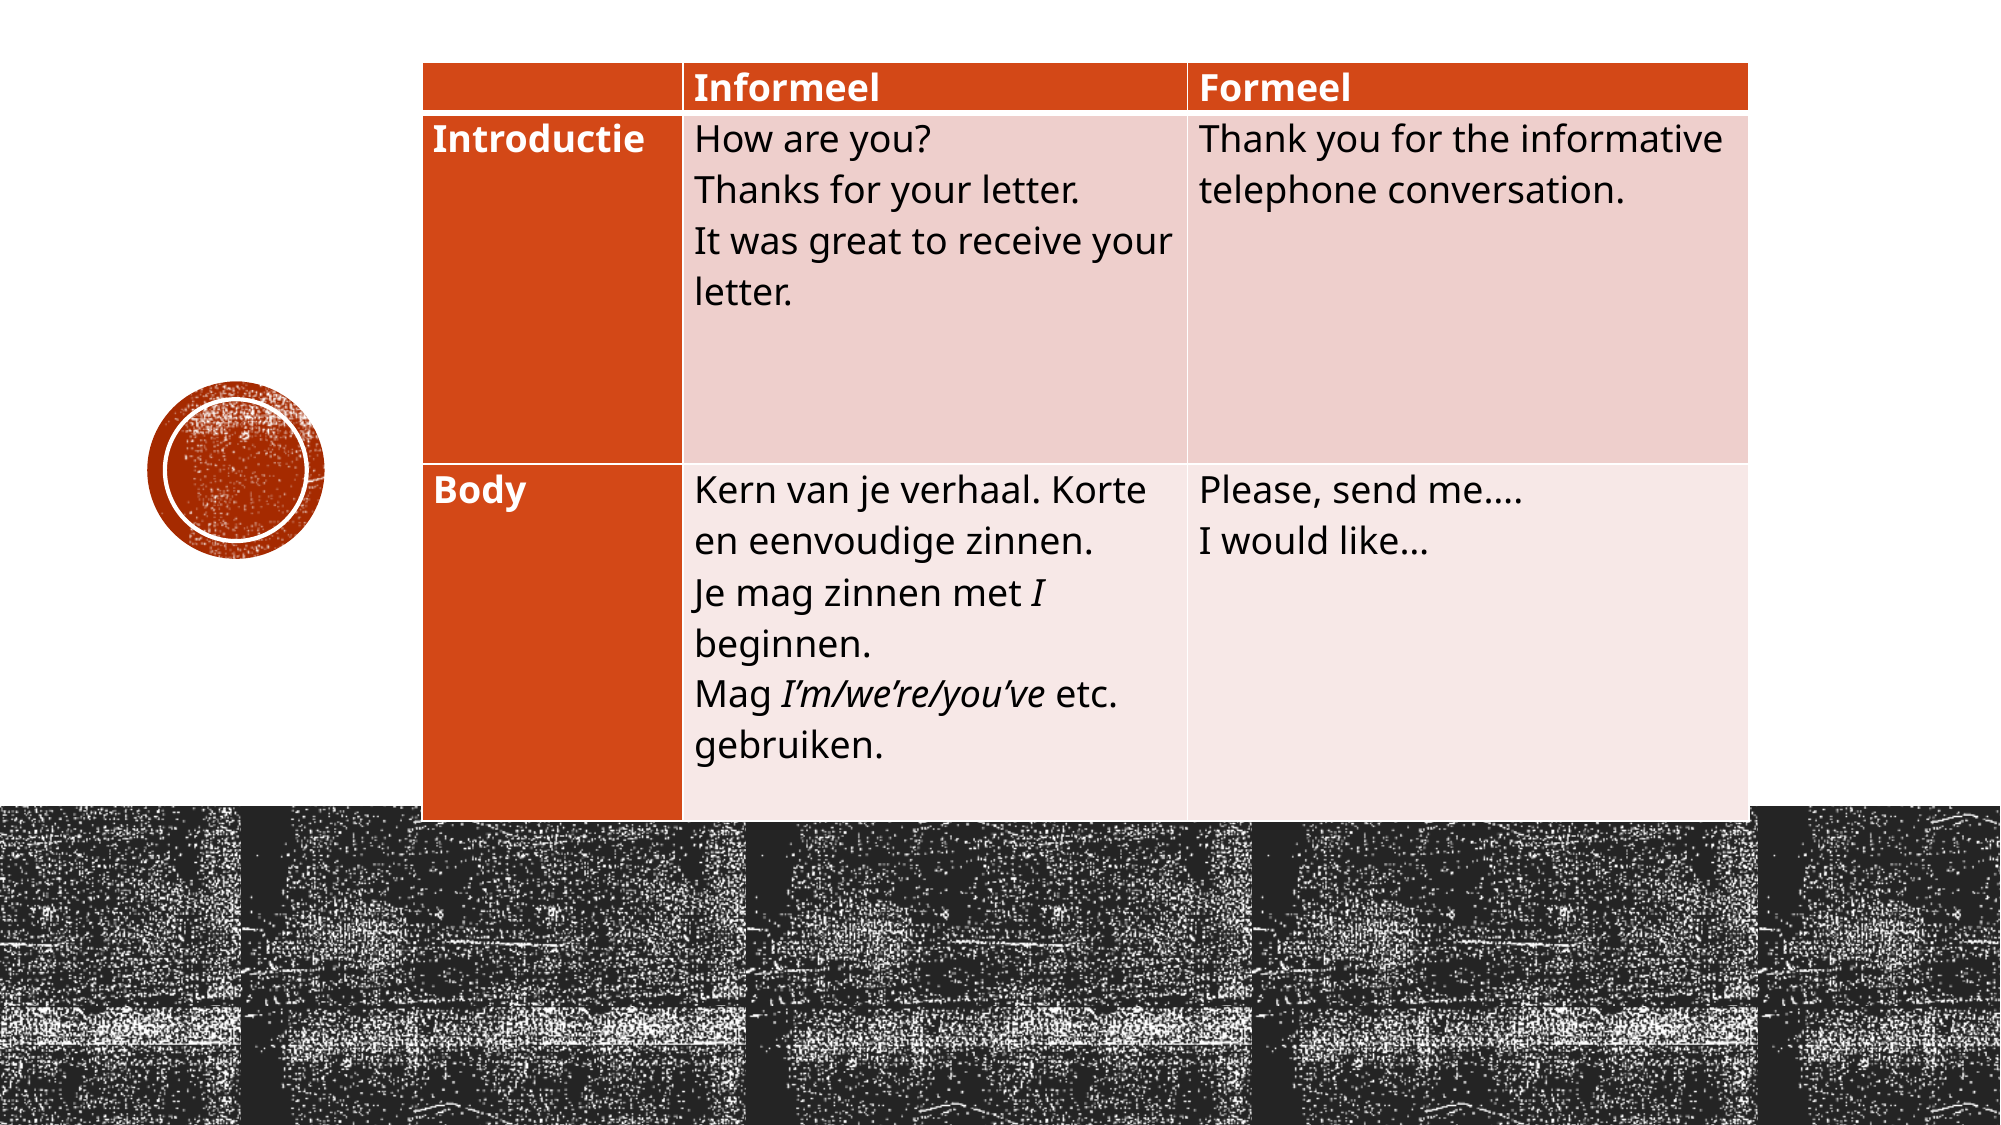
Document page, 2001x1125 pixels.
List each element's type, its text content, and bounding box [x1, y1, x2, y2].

table_cell Introductie [423, 116, 682, 463]
table_cell Body [423, 465, 682, 820]
table_header Informeel [684, 63, 1187, 110]
table_header [423, 63, 682, 110]
table_header Formeel [1188, 63, 1748, 110]
table_cell Thank you for the informative telephone conversation. [1188, 116, 1748, 463]
table_cell Kern van je verhaal. Korte en eenvoudige zinnen. Je mag zinnen met I beginnen. Mag I’m/we’re/you’ve etc. gebruiken. [684, 465, 1187, 820]
table_cell Please, send me…. I would like… [1188, 465, 1748, 820]
table_cell How are you? Thanks for your letter. It was great to receive your letter. [684, 116, 1187, 463]
